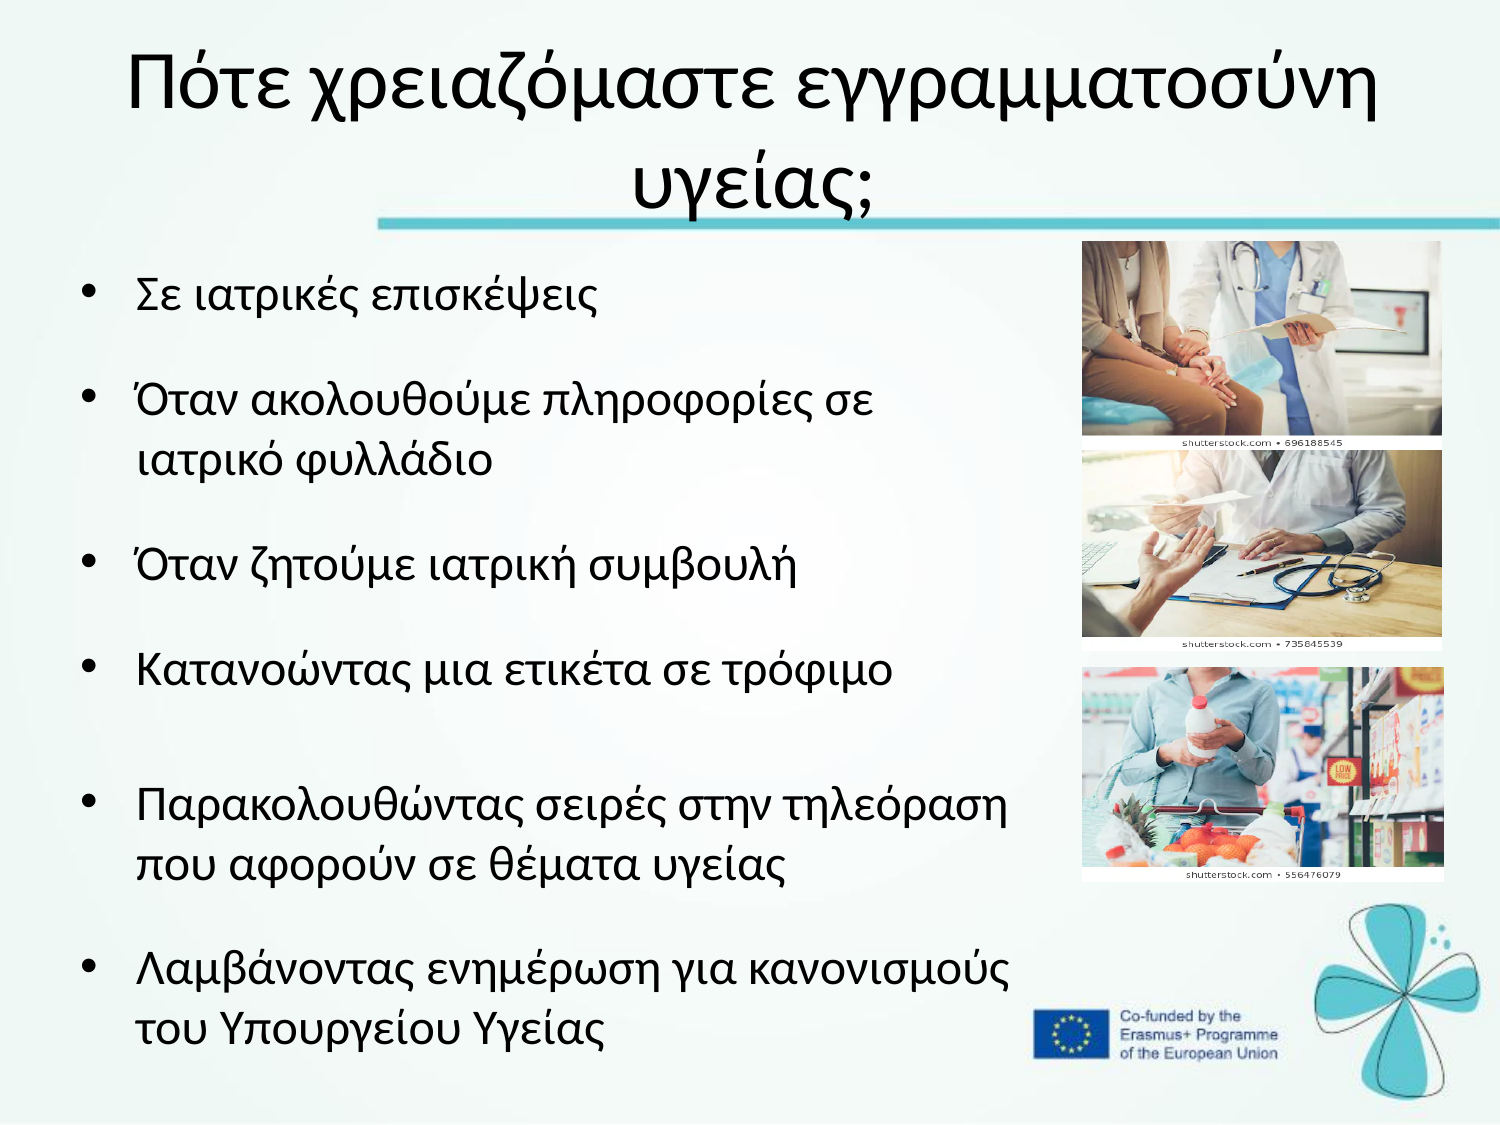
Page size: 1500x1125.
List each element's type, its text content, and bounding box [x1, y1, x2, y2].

picture [0, 0, 1500, 1125]
title Πότε χρειαζόμαστε εγγραμματοσύνη υγείας; [35, 45, 1473, 207]
list Σε ιατρικές επισκέψεις Όταν ακολουθούμε πληροφορίες σε ιατρικό φυλλάδιο Όταν ζητούμε ιατρική συμβουλή Κατανοώντας μια ετικέτα σε τρόφιμο Παρακολουθώντας σειρές στην τηλεόραση που αφορούν σε θέματα υγείας Λαμβάνοντας ενημέρωση για κανονισμούς του Υπουργείου Υγείας [46, 252, 1038, 1125]
